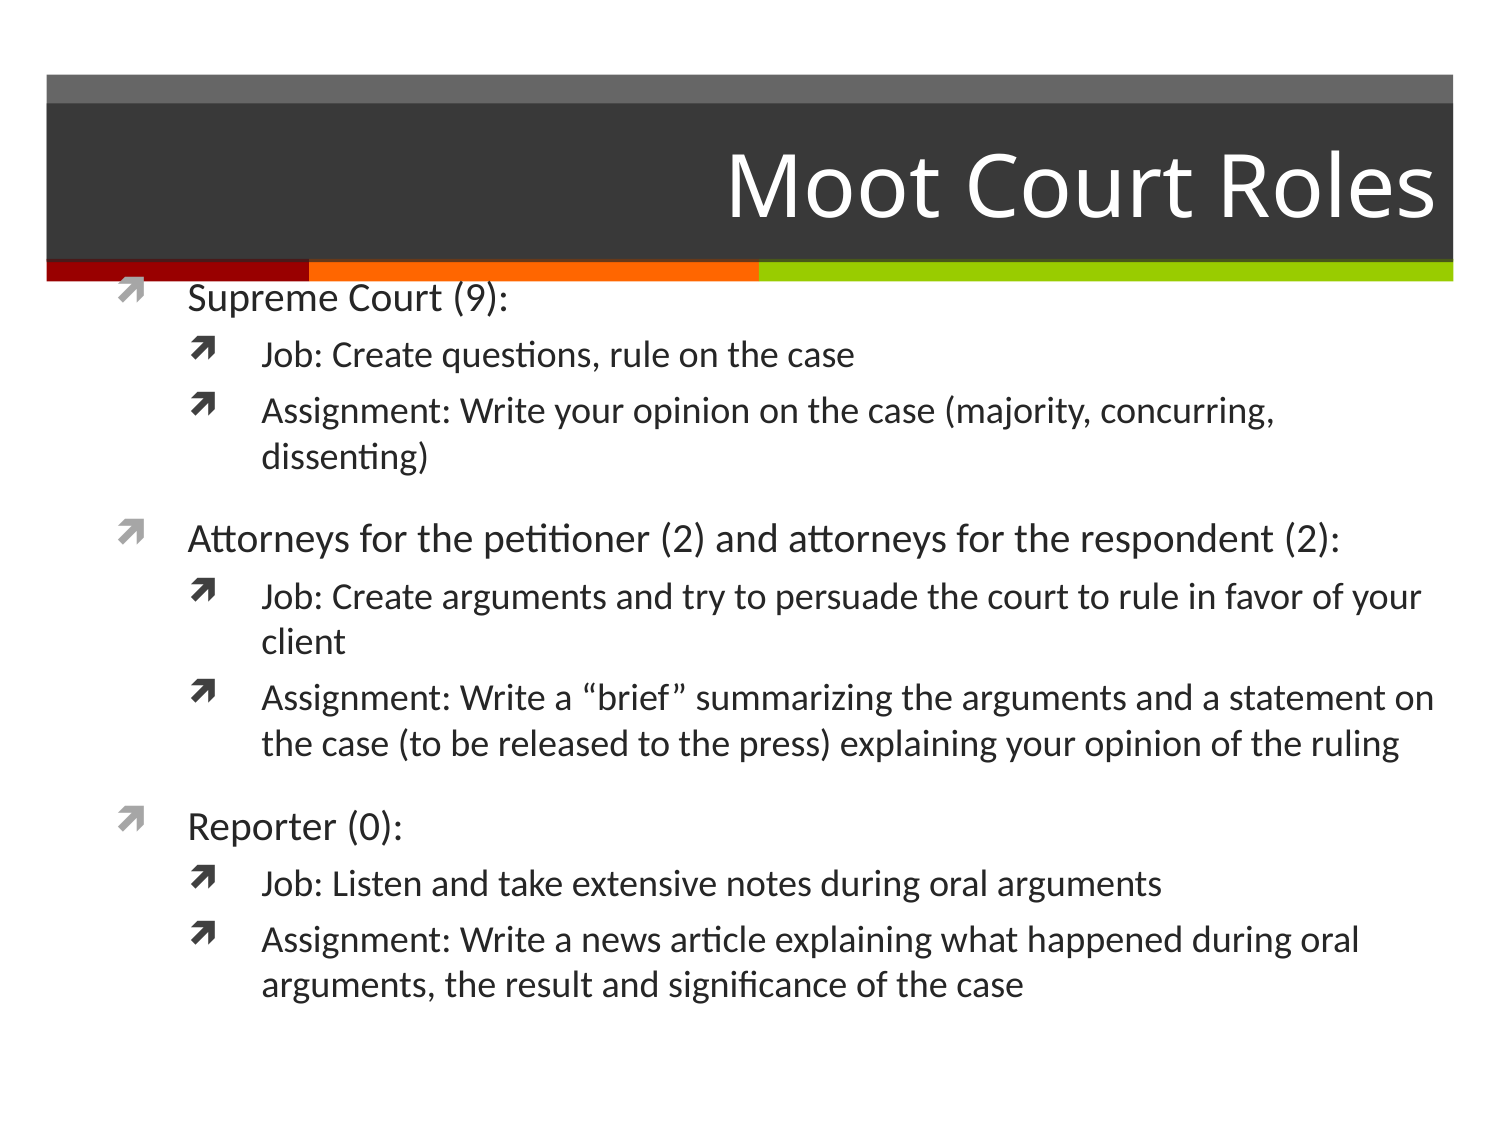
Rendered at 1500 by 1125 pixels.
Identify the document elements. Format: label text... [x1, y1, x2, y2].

list Supreme Court (9): Job: Create questions, rule on the case Assignment: Write your opinion on the case (majority, concurring, dissenting) Attorneys for the petitioner (2) and attorneys for the respondent (2): Job: Create arguments and try to persuade the court to rule in favor of your client Assignment: Write a “brief” summarizing the arguments and a statement on the case (to be released to the press) explaining your opinion of the ruling Reporter (0): Job: Listen and take extensive notes during oral arguments Assignment: Write a news article explaining what happened during oral arguments, the result and significance of the case [99, 262, 1454, 1038]
title Moot Court Roles [46, 103, 1454, 263]
